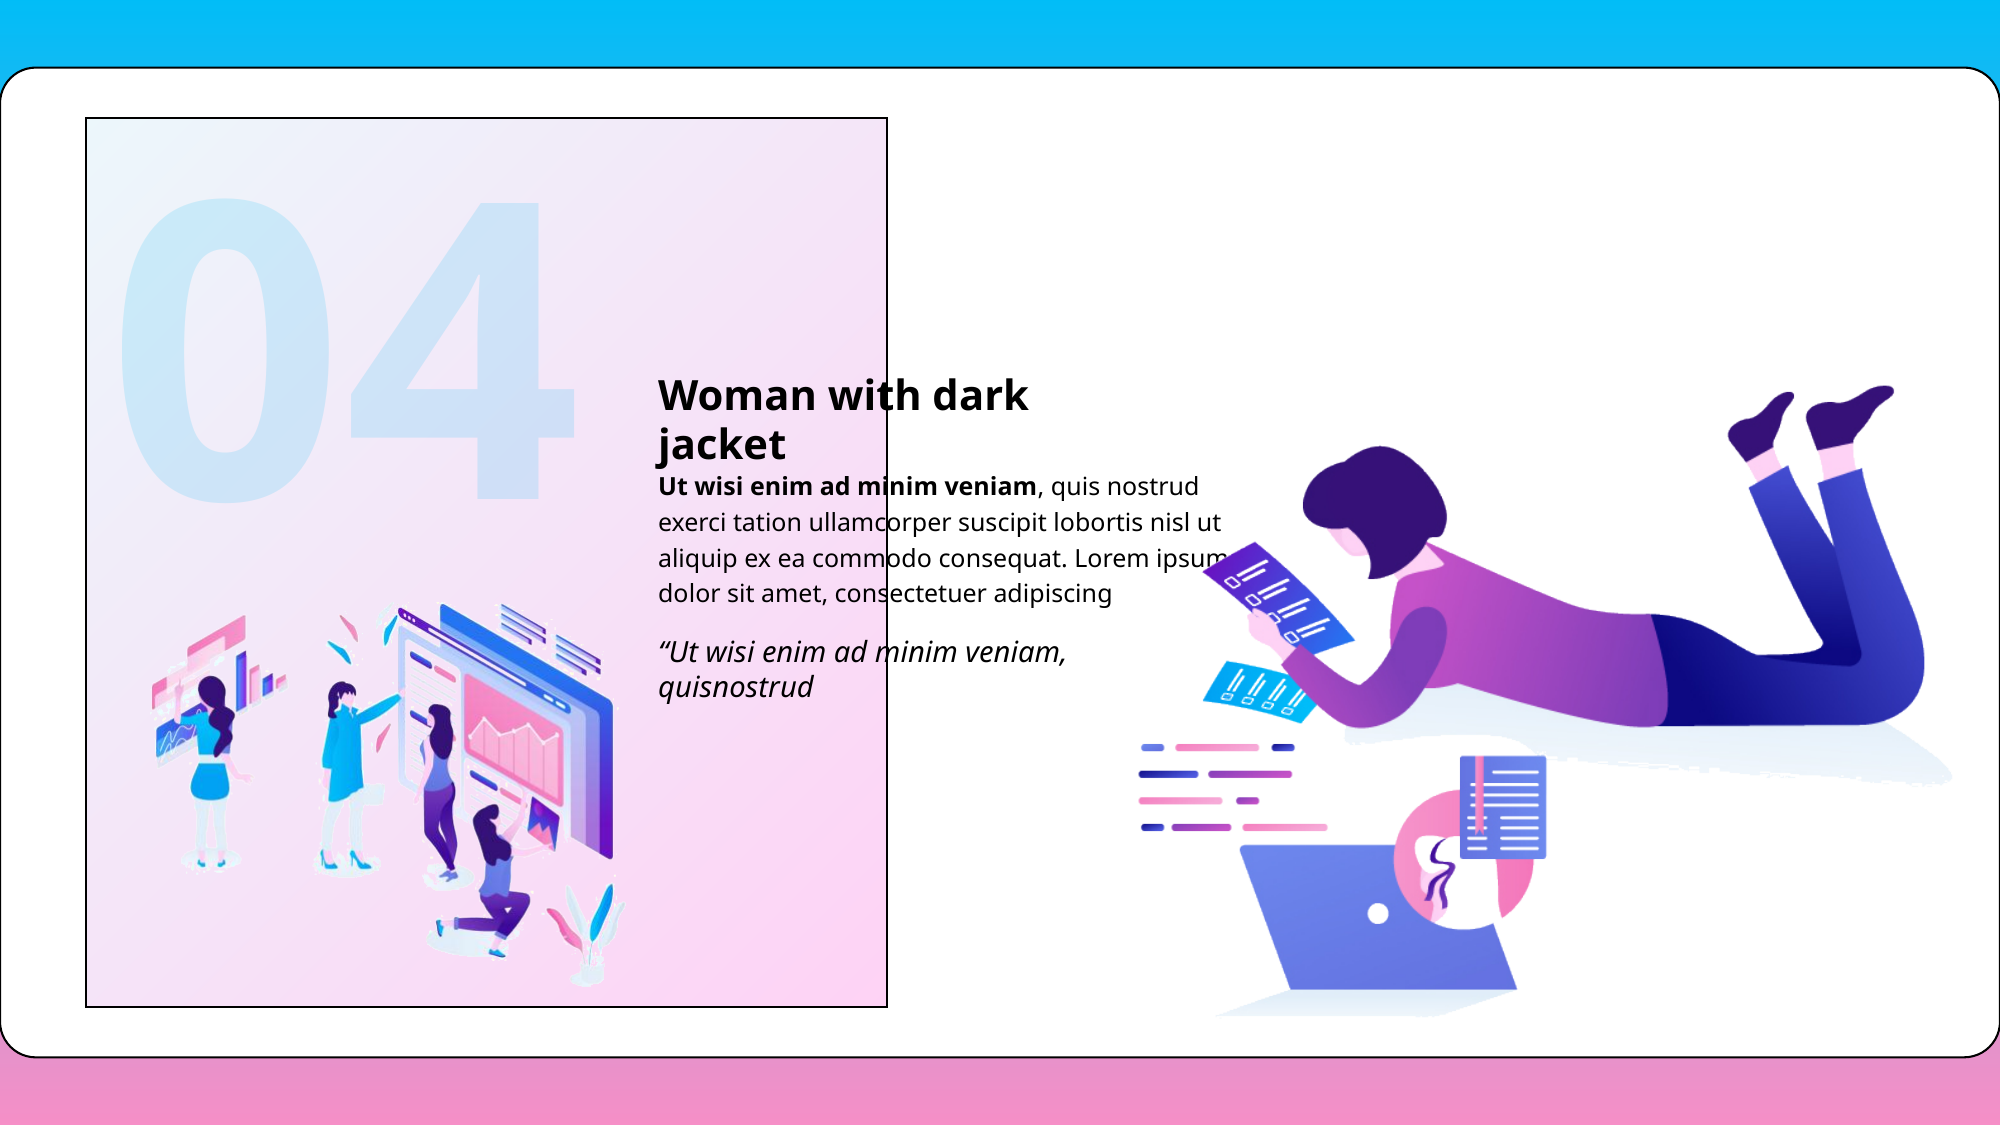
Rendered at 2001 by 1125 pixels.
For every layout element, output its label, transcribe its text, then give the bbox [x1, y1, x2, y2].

picture [1051, 326, 2000, 1086]
text_box “Ut wisi enim ad minim veniam, quisnostrud [887, 625, 1051, 720]
text_box Woman with dark jacket [887, 360, 1051, 476]
text_box Ut wisi enim ad minim veniam, quis nostrud exerci tation ullamcorper suscipit lobortis nisl ut aliquip ex ea commodo consequat. Lorem ipsum dolor sit amet, consectetuer adipiscing [887, 476, 1051, 616]
text_box [0, 66, 2000, 1059]
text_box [86, 77, 887, 1007]
picture [138, 586, 644, 1007]
